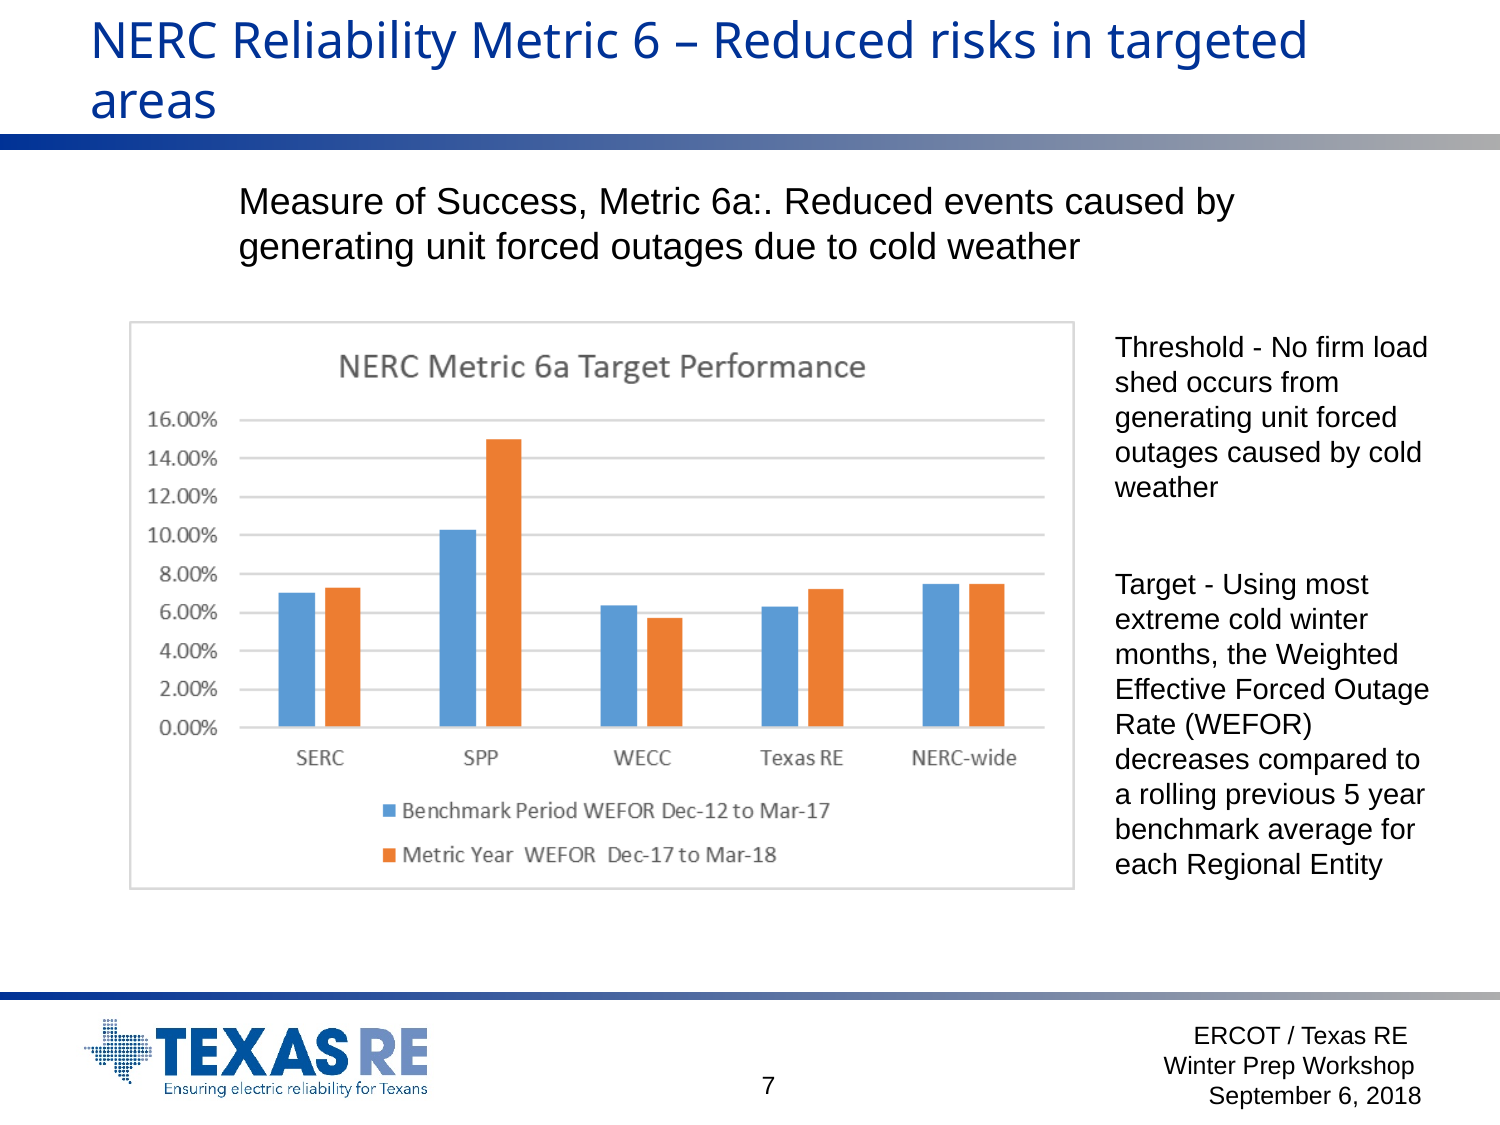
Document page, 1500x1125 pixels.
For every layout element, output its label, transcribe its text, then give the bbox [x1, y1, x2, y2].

footer ERCOT / Texas RE Winter Prep Workshop September 6, 2018 [1099, 1012, 1438, 1125]
list Measure of Success, Metric 6a:. Reduced events caused by generating unit forced outages due to cold weather [223, 169, 1302, 278]
picture [129, 320, 1076, 890]
picture [76, 1012, 434, 1103]
title NERC Reliability Metric 6 – Reduced risks in targeted areas [75, 12, 1450, 125]
text_box Target - Using most extreme cold winter months, the Weighted Effective Forced Outage Rate (WEFOR) decreases compared to a rolling previous 5 year benchmark average for each Regional Entity [1100, 558, 1450, 888]
text_box Threshold - No firm load shed occurs from generating unit forced outages caused by cold weather [1100, 321, 1489, 546]
